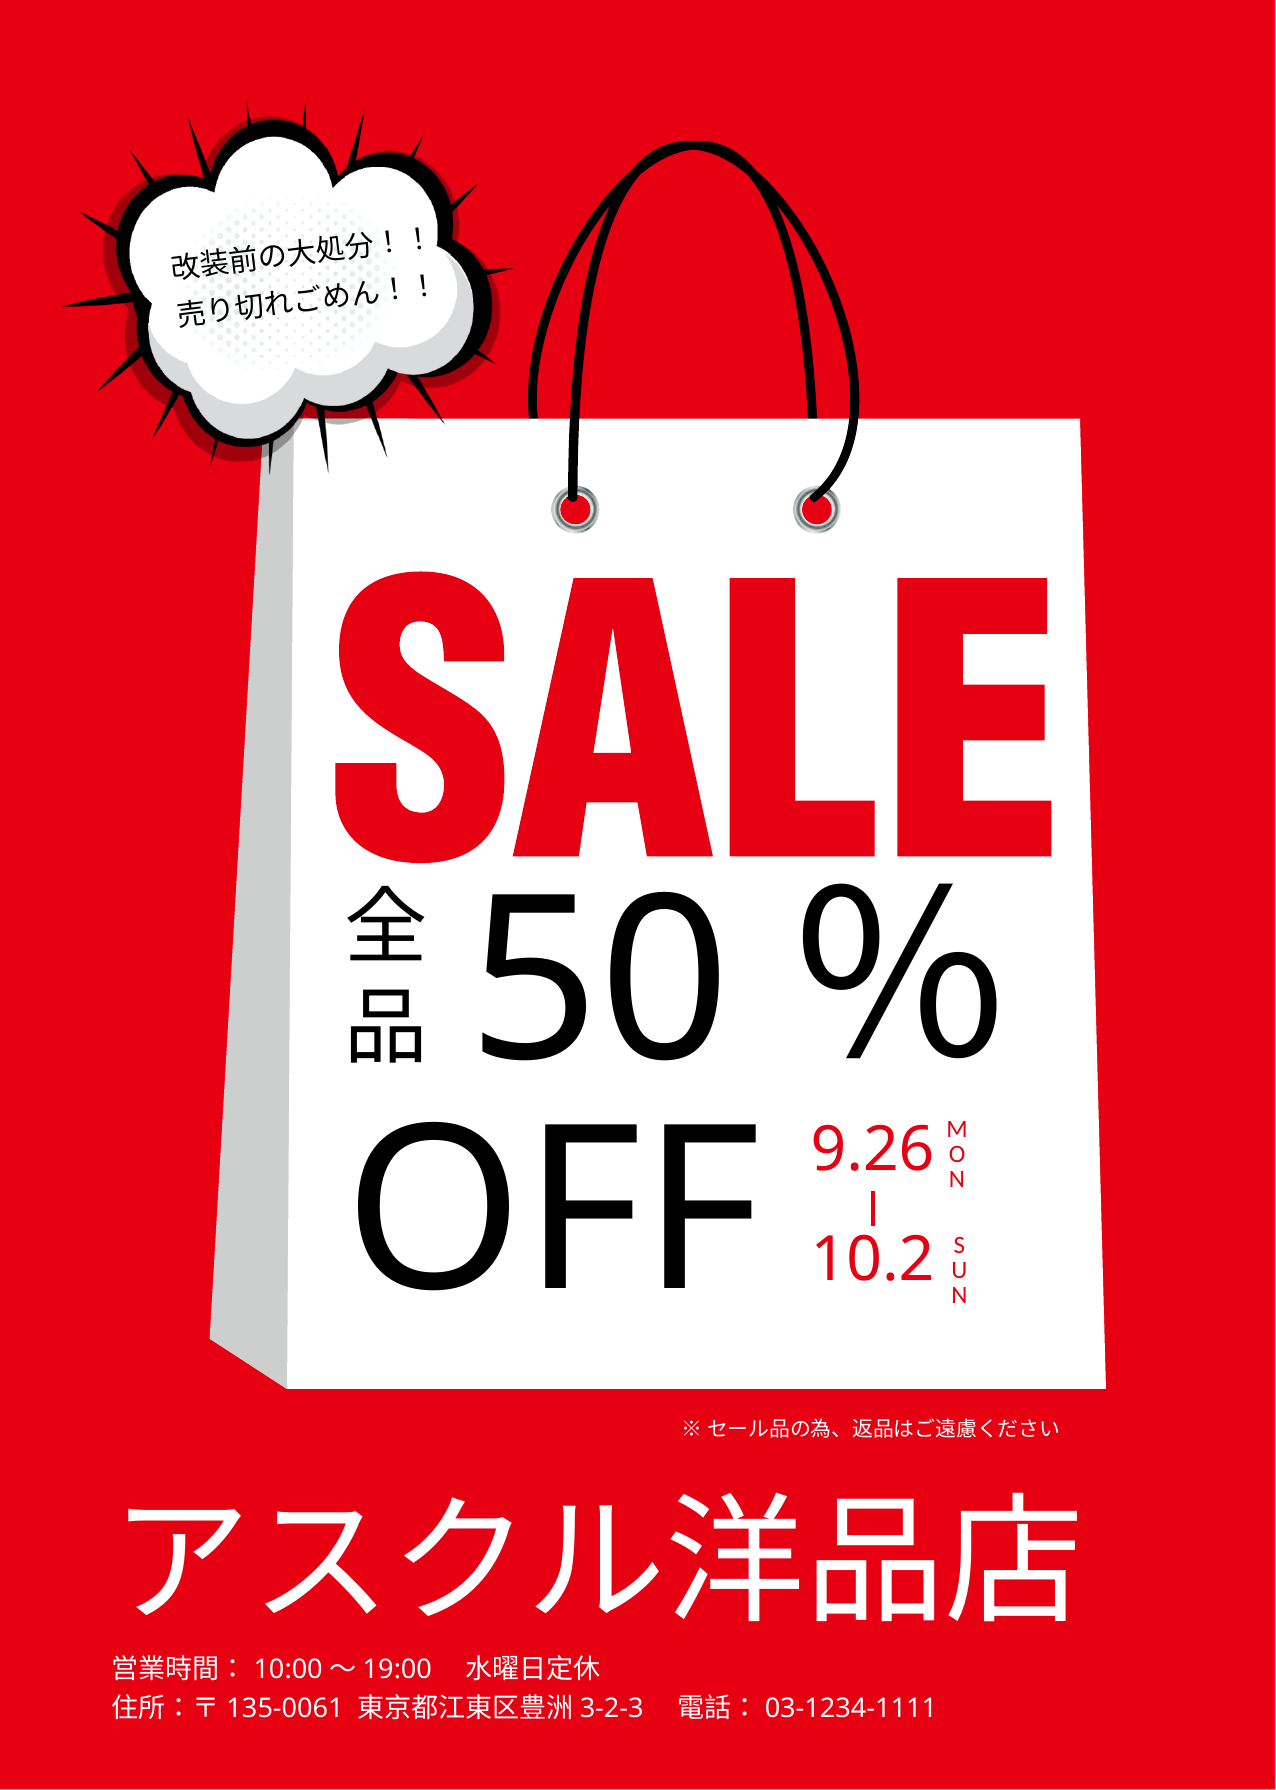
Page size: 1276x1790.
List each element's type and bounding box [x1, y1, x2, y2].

text_box [328, 821, 1035, 1346]
picture [0, 0, 1276, 1790]
